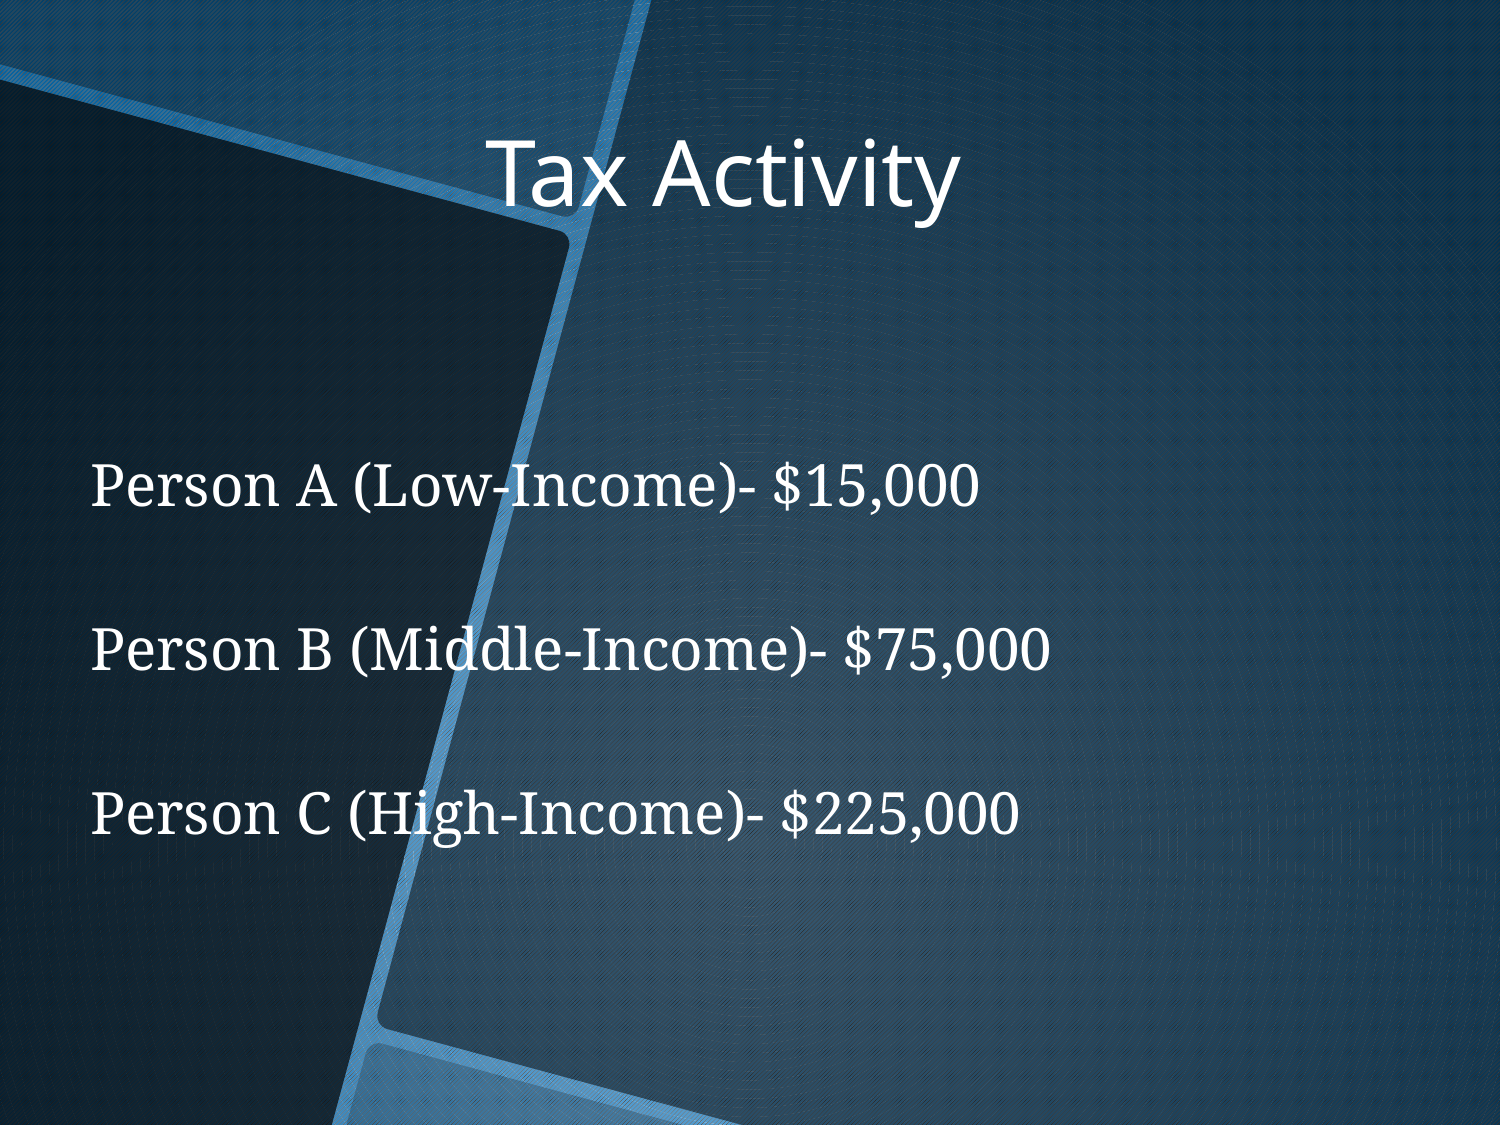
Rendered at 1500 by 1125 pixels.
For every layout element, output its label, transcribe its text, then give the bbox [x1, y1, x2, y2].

list Person A (Low-Income)- $15,000 Person B (Middle-Income)- $75,000 Person C (High-Income)- $225,000 [75, 337, 1425, 1075]
title Tax Activity [0, 45, 1100, 233]
